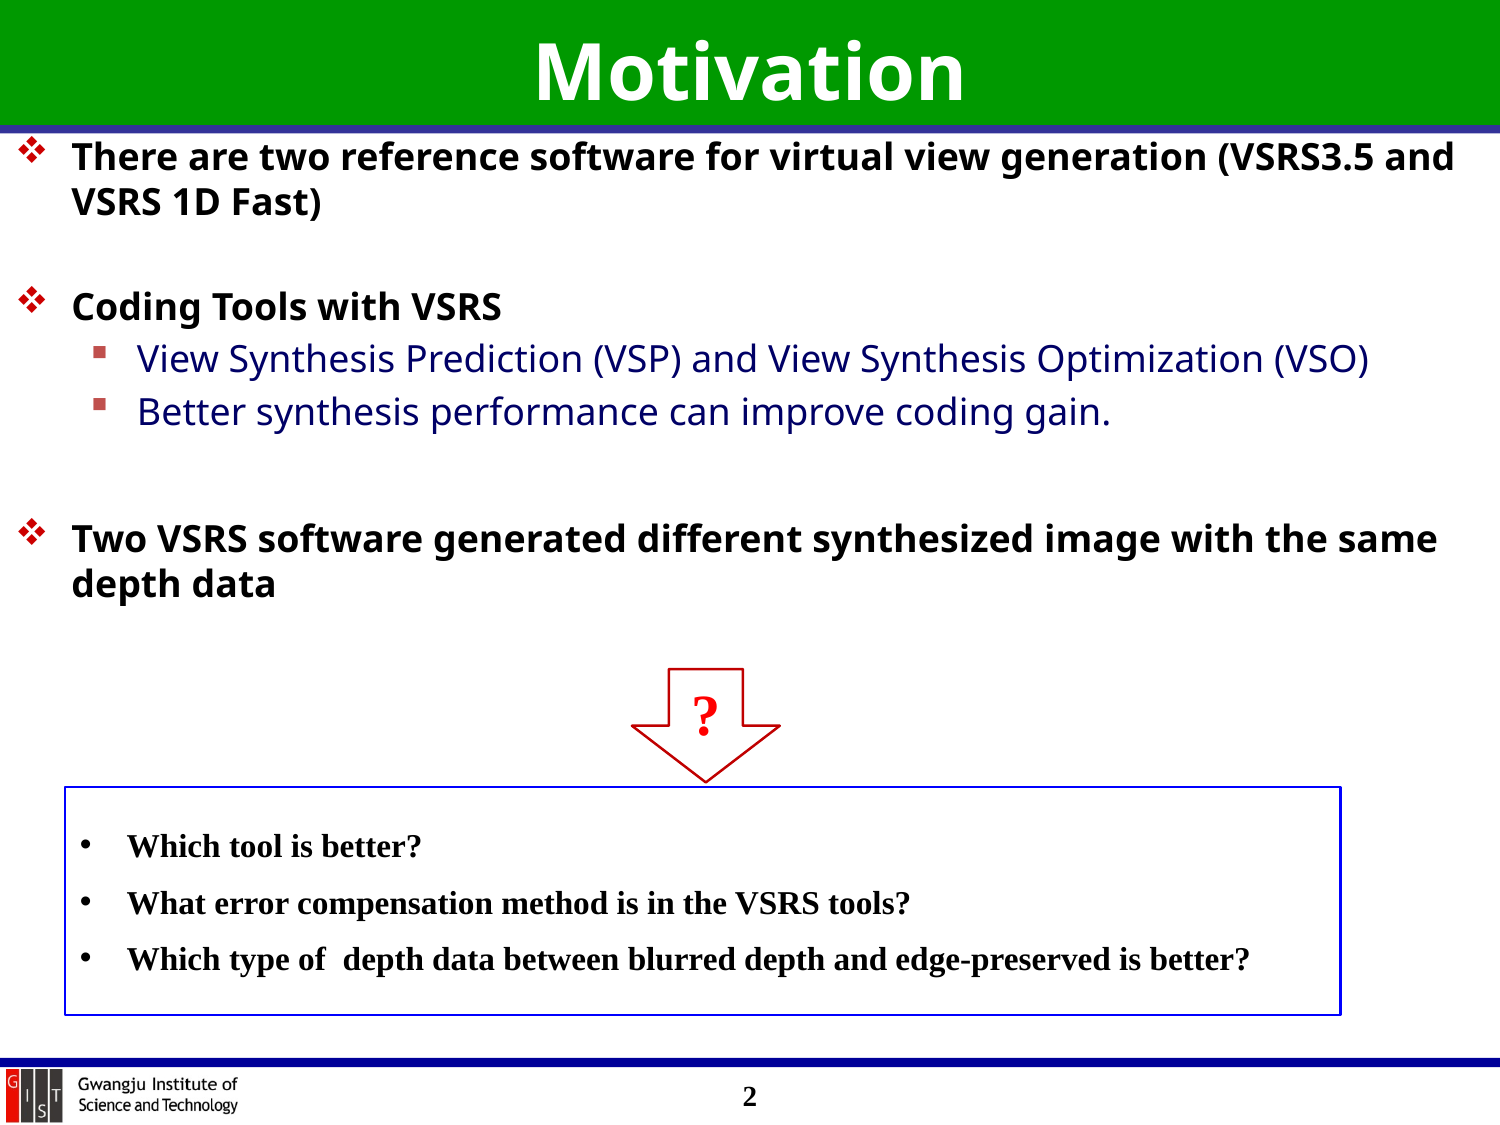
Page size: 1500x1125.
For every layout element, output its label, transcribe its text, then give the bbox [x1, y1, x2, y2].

text_box Which tool is better? What error compensation method is in the VSRS tools? Which type of depth data between blurred depth and edge-preserved is better? [64, 786, 1341, 1015]
list There are two reference software for virtual view generation (VSRS3.5 and VSRS 1D Fast) Coding Tools with VSRS View Synthesis Prediction (VSP) and View Synthesis Optimization (VSO) Better synthesis performance can improve coding gain. Two VSRS software generated different synthesized image with the same depth data [0, 123, 1500, 1039]
picture [6, 1069, 238, 1123]
text_box ? [631, 669, 780, 783]
title Motivation [0, 12, 1500, 123]
slide_number 2 [575, 1065, 925, 1125]
